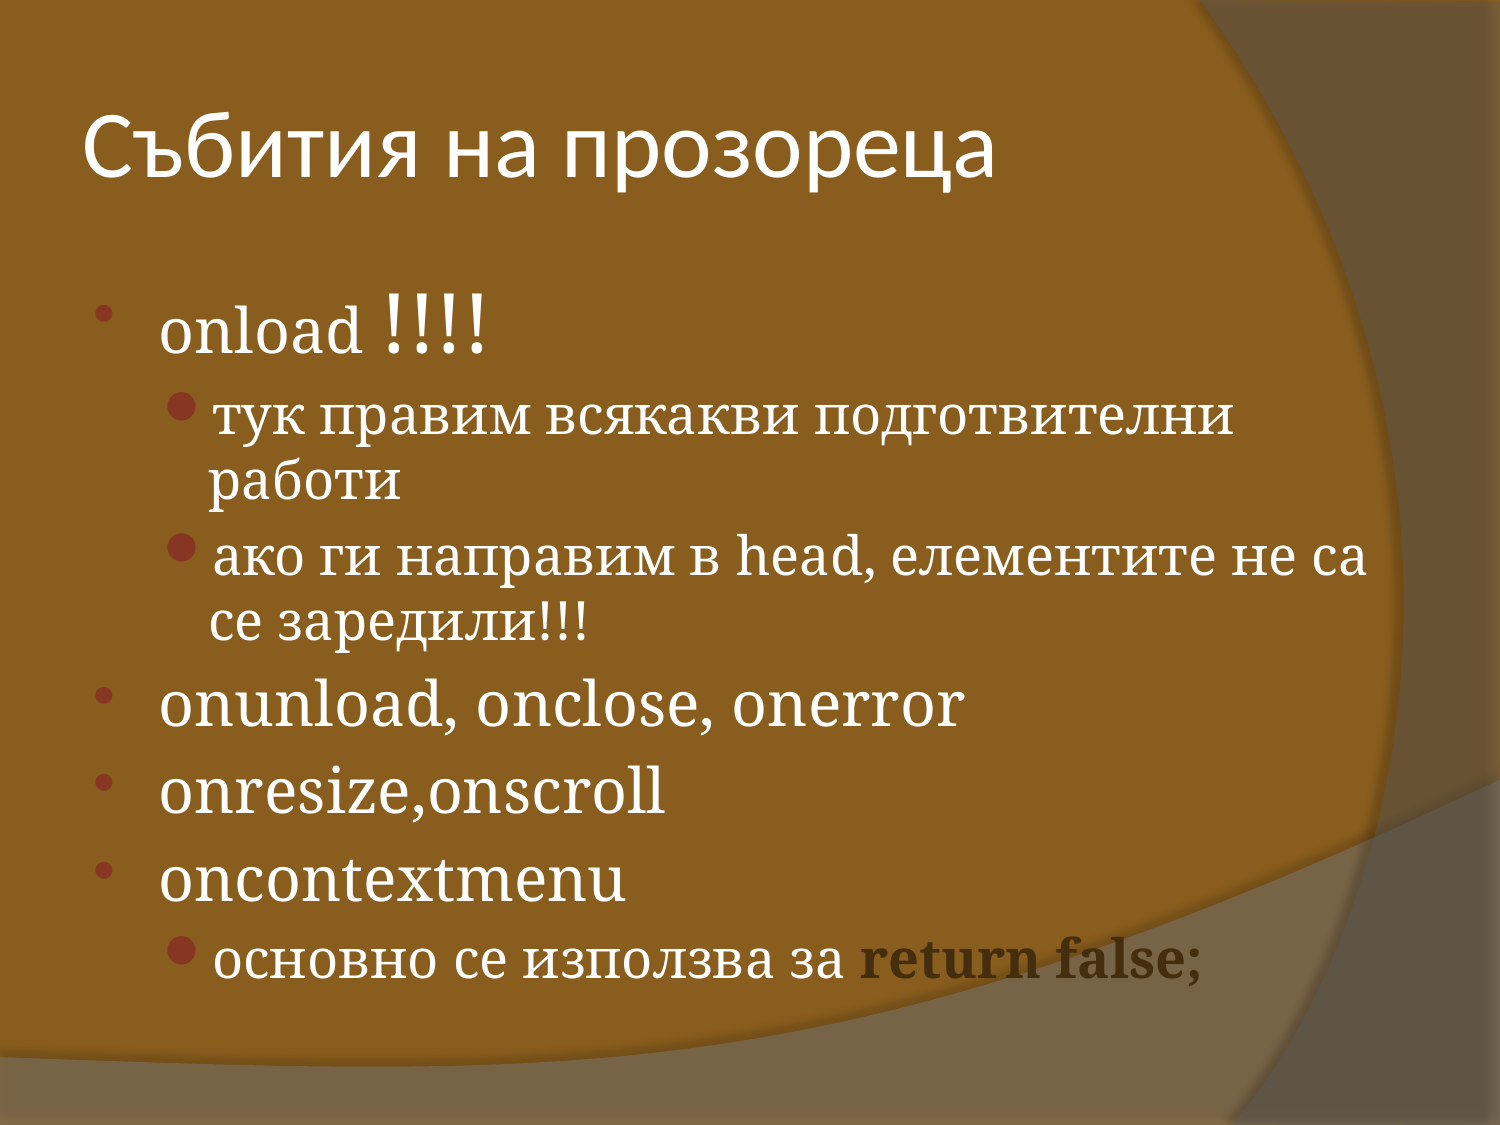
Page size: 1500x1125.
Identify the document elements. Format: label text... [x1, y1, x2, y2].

title Събития на прозореца [75, 45, 1300, 233]
list onload !!!! тук правим всякакви подготвителни работи ако ги направим в head, елементите не са се заредили!!! onunload, onclose, onerror onresize,onscroll oncontextmenu основно се използва за return false; [75, 262, 1425, 1005]
